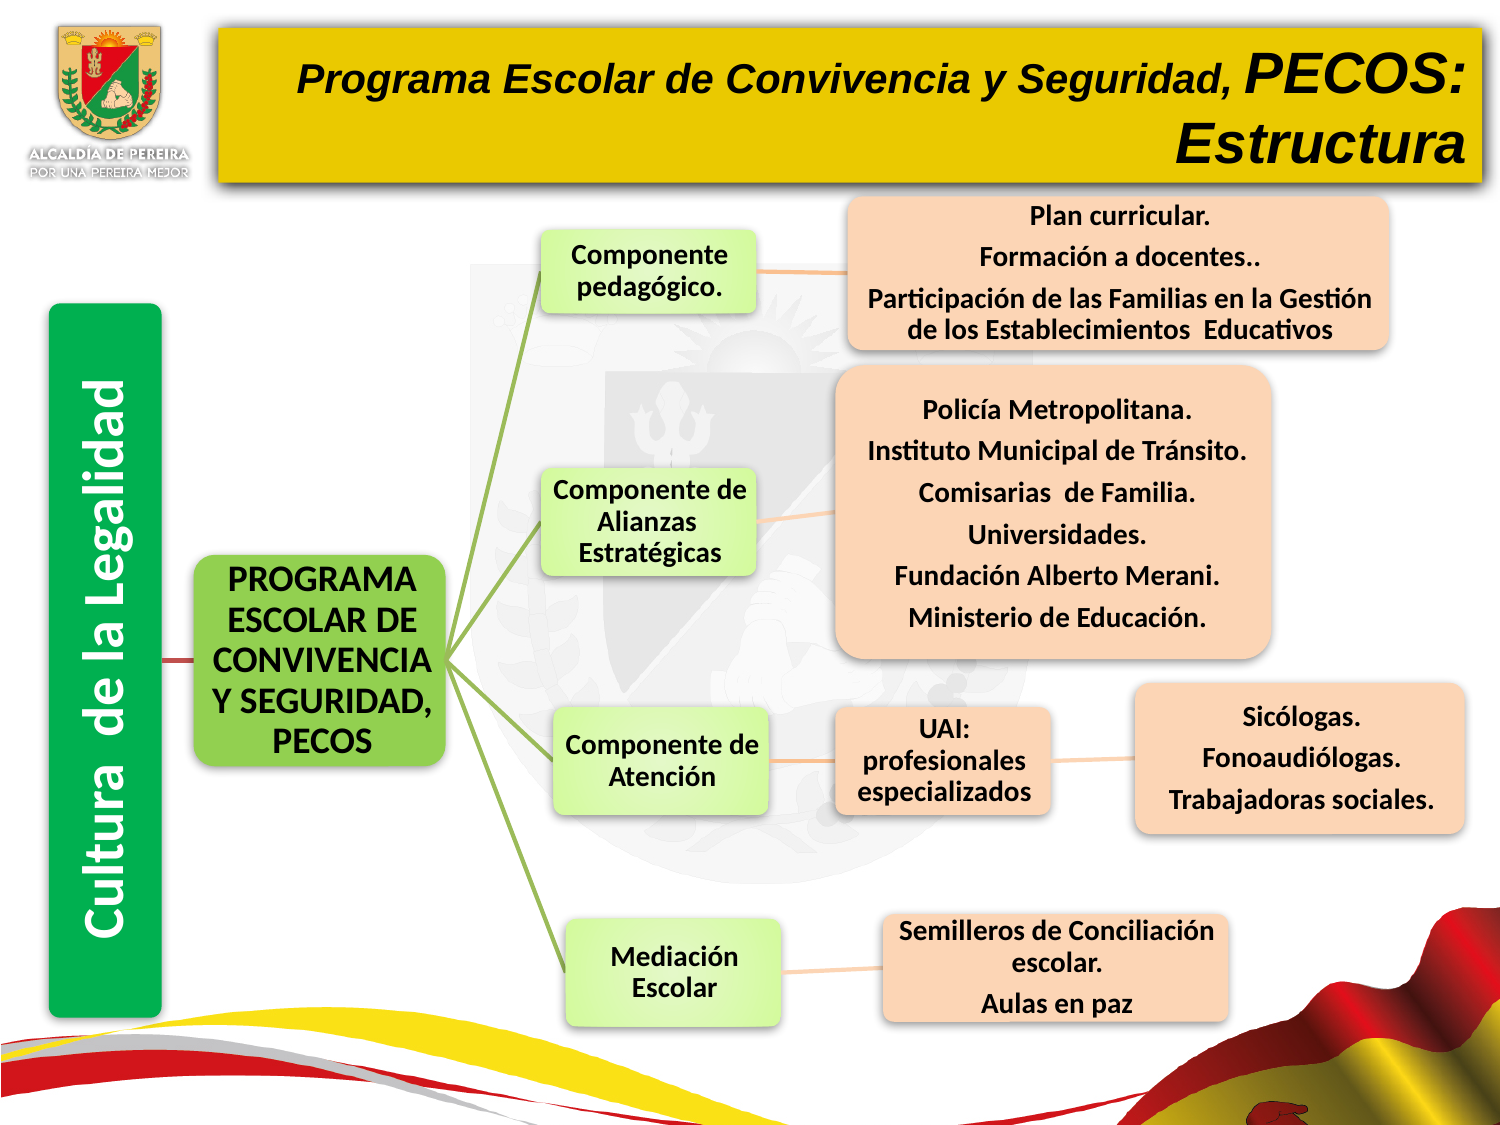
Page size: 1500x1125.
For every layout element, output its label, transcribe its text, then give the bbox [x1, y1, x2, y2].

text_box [0, 195, 1465, 1090]
text_box Programa Escolar de Convivencia y Seguridad, PECOS: Estructura [218, 27, 1483, 183]
picture [0, 0, 1500, 1125]
